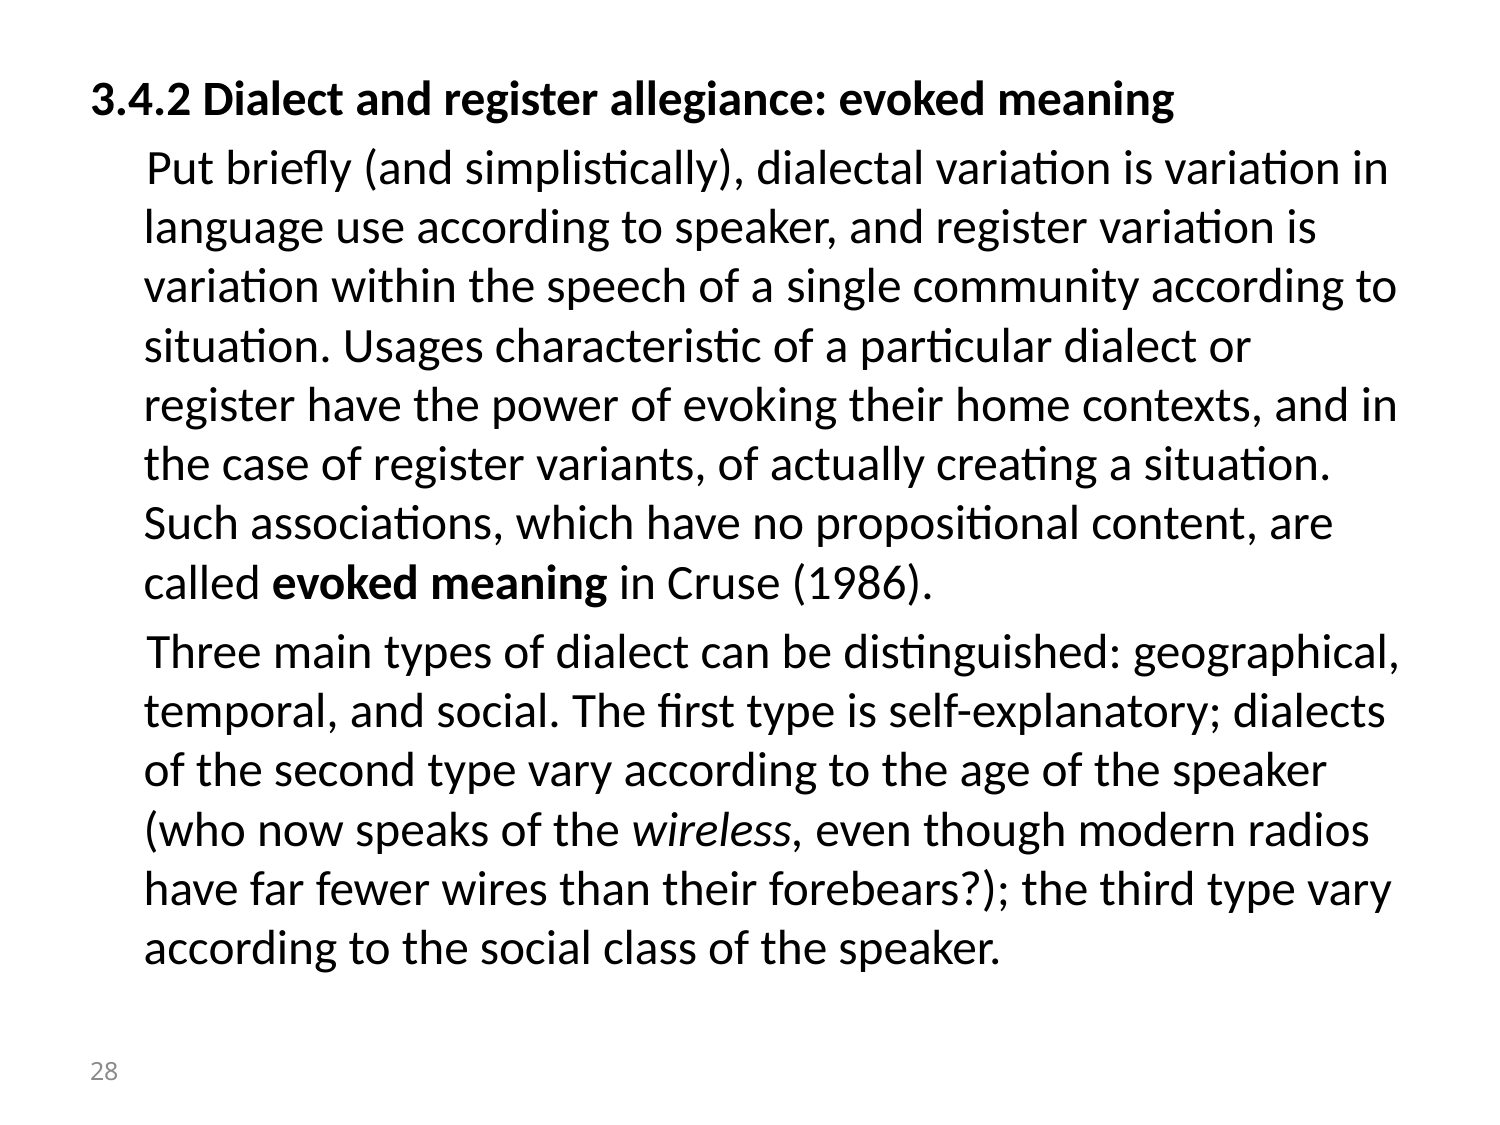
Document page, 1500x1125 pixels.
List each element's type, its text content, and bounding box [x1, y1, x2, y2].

list 3.4.2 Dialect and register allegiance: evoked meaning Put briefly (and simplistically), dialectal variation is variation in language use according to speaker, and register variation is variation within the speech of a single community according to situation. Usages characteristic of a particular dialect or register have the power of evoking their home contexts, and in the case of register variants, of actually creating a situation. Such associations, which have no propositional content, are called evoked meaning in Cruse (1986). Three main types of dialect can be distinguished: geographical, temporal, and social. The first type is self-explanatory; dialects of the second type vary according to the age of the speaker (who now speaks of the wireless, even though modern radios have far fewer wires than their forebears?); the third type vary according to the social class of the speaker. [75, 58, 1425, 1005]
slide_number 28 [75, 1042, 425, 1103]
